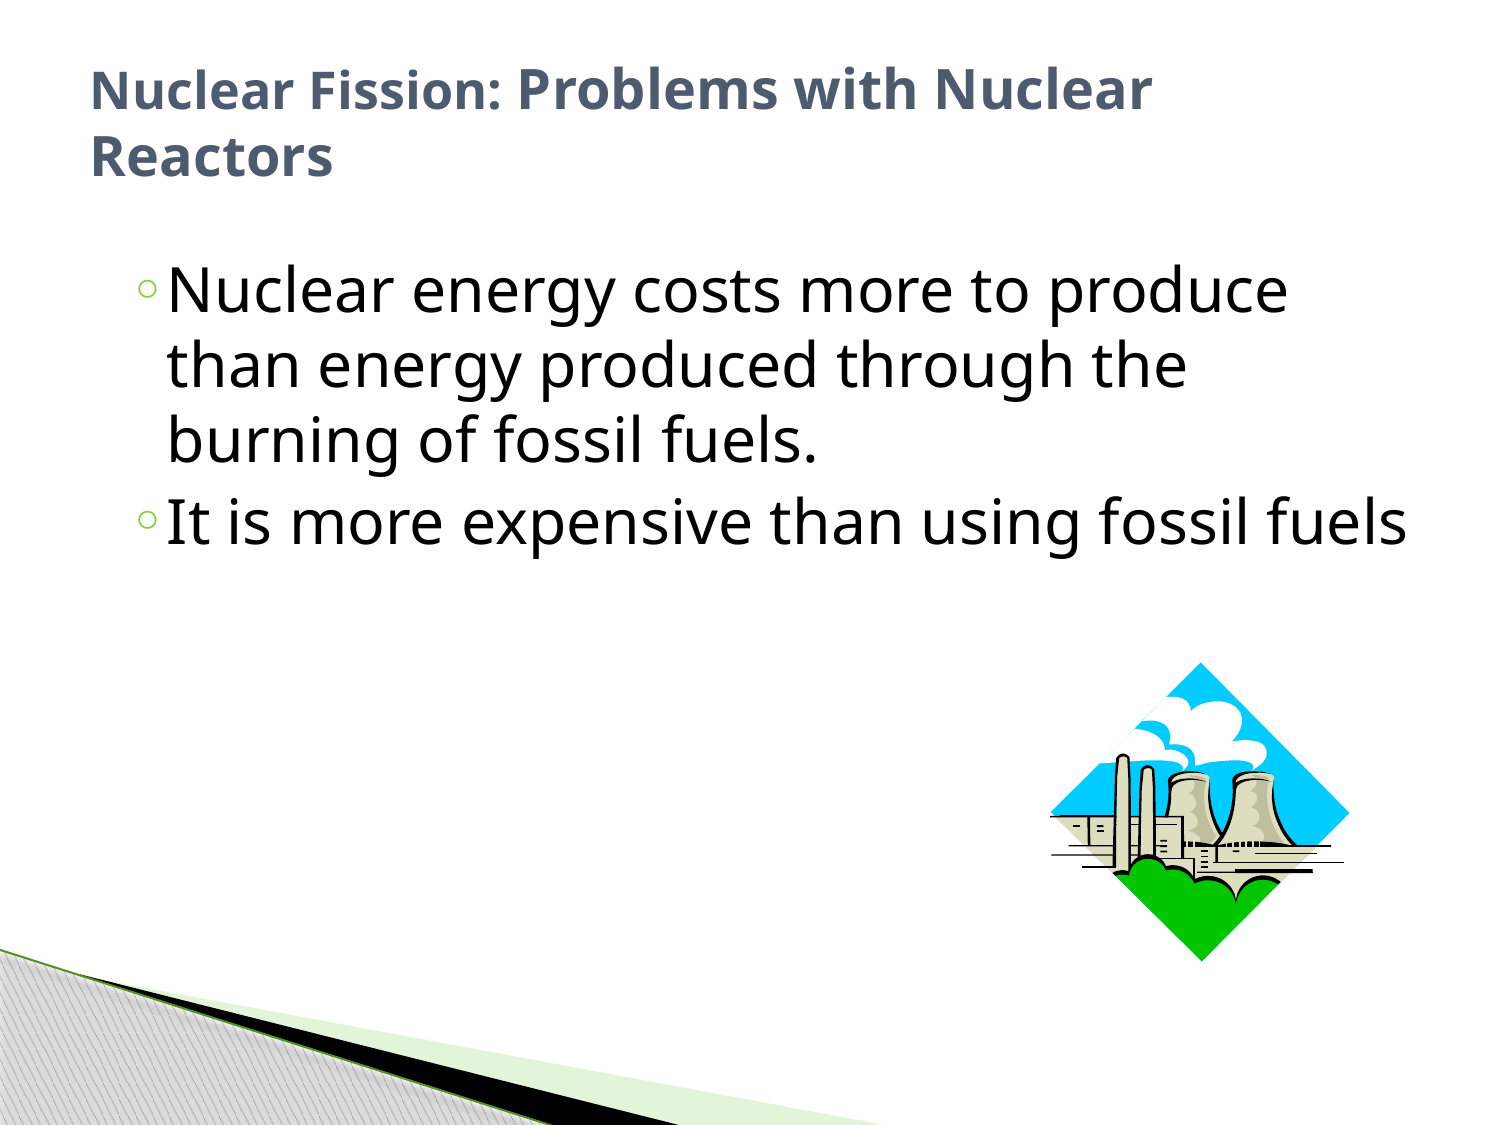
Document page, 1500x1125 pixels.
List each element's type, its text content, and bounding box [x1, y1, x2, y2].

list Nuclear energy costs more to produce than energy produced through the burning of fossil fuels. It is more expensive than using fossil fuels [50, 243, 1450, 986]
picture [1049, 662, 1350, 962]
picture [1202, 662, 1350, 811]
title Nuclear Fission: Problems with Nuclear Reactors [75, 45, 1425, 263]
